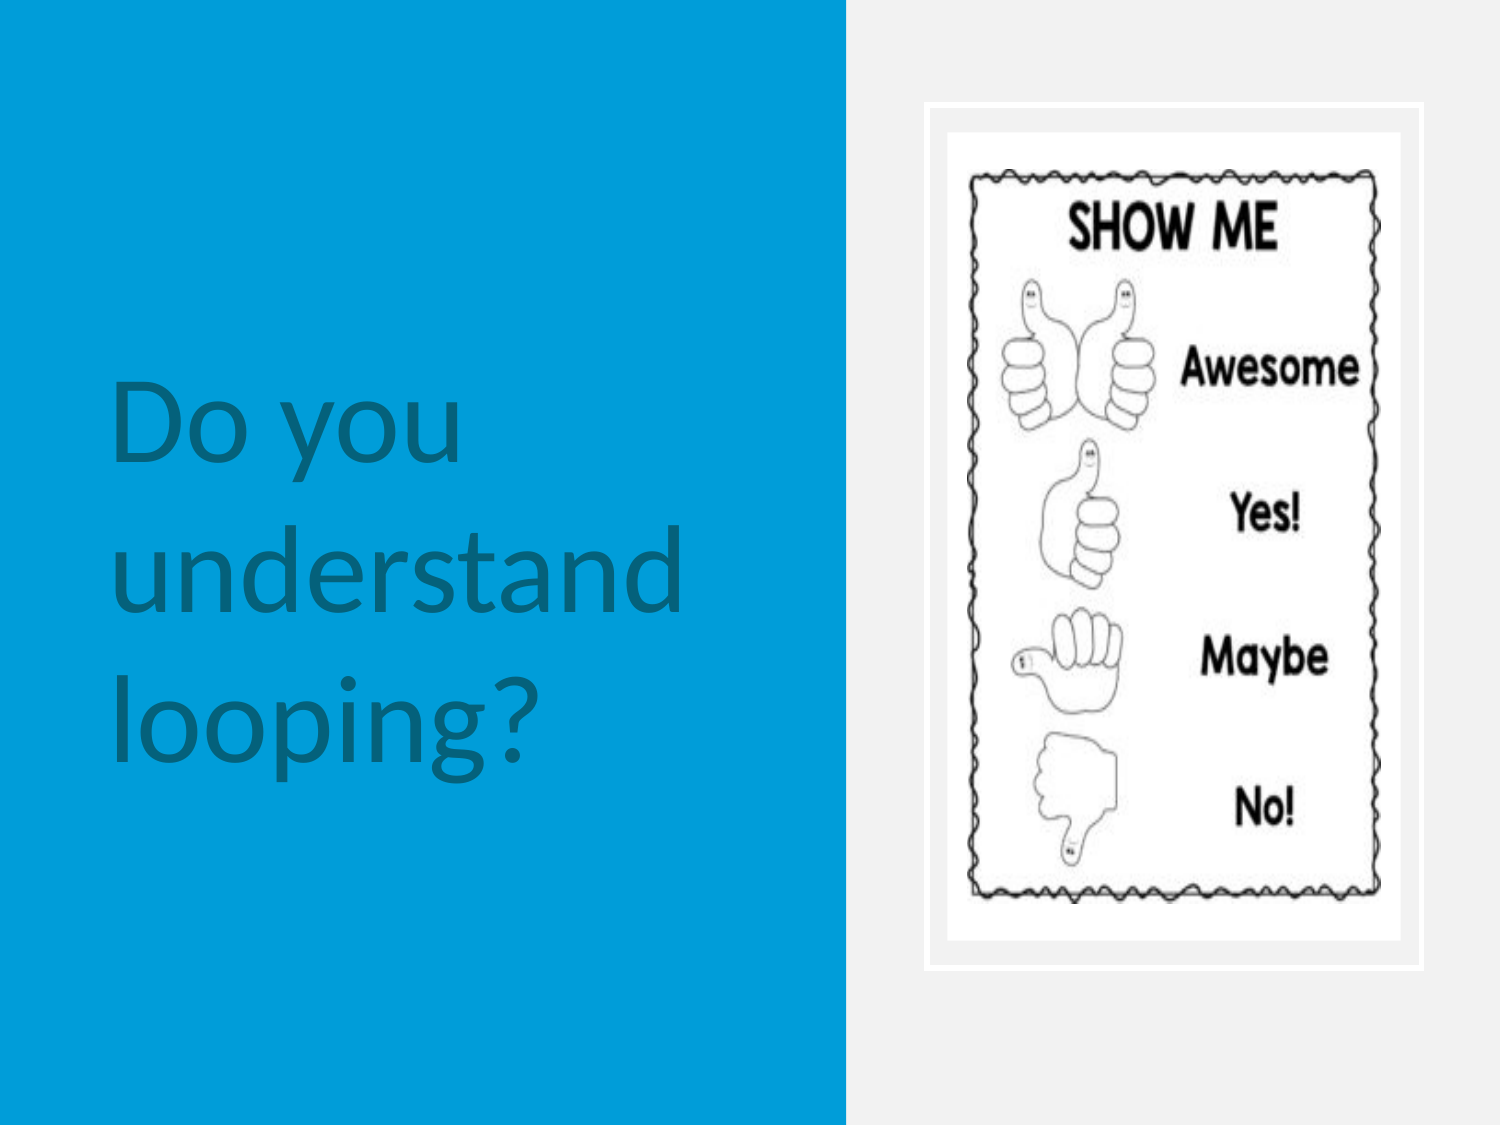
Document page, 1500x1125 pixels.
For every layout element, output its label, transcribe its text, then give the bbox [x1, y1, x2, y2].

picture [967, 169, 1381, 904]
text_box [945, 130, 1403, 943]
text_box [848, 0, 1500, 1125]
text_box [0, 0, 848, 1125]
text_box [925, 103, 1423, 970]
title Do you understand looping? [78, 464, 729, 660]
